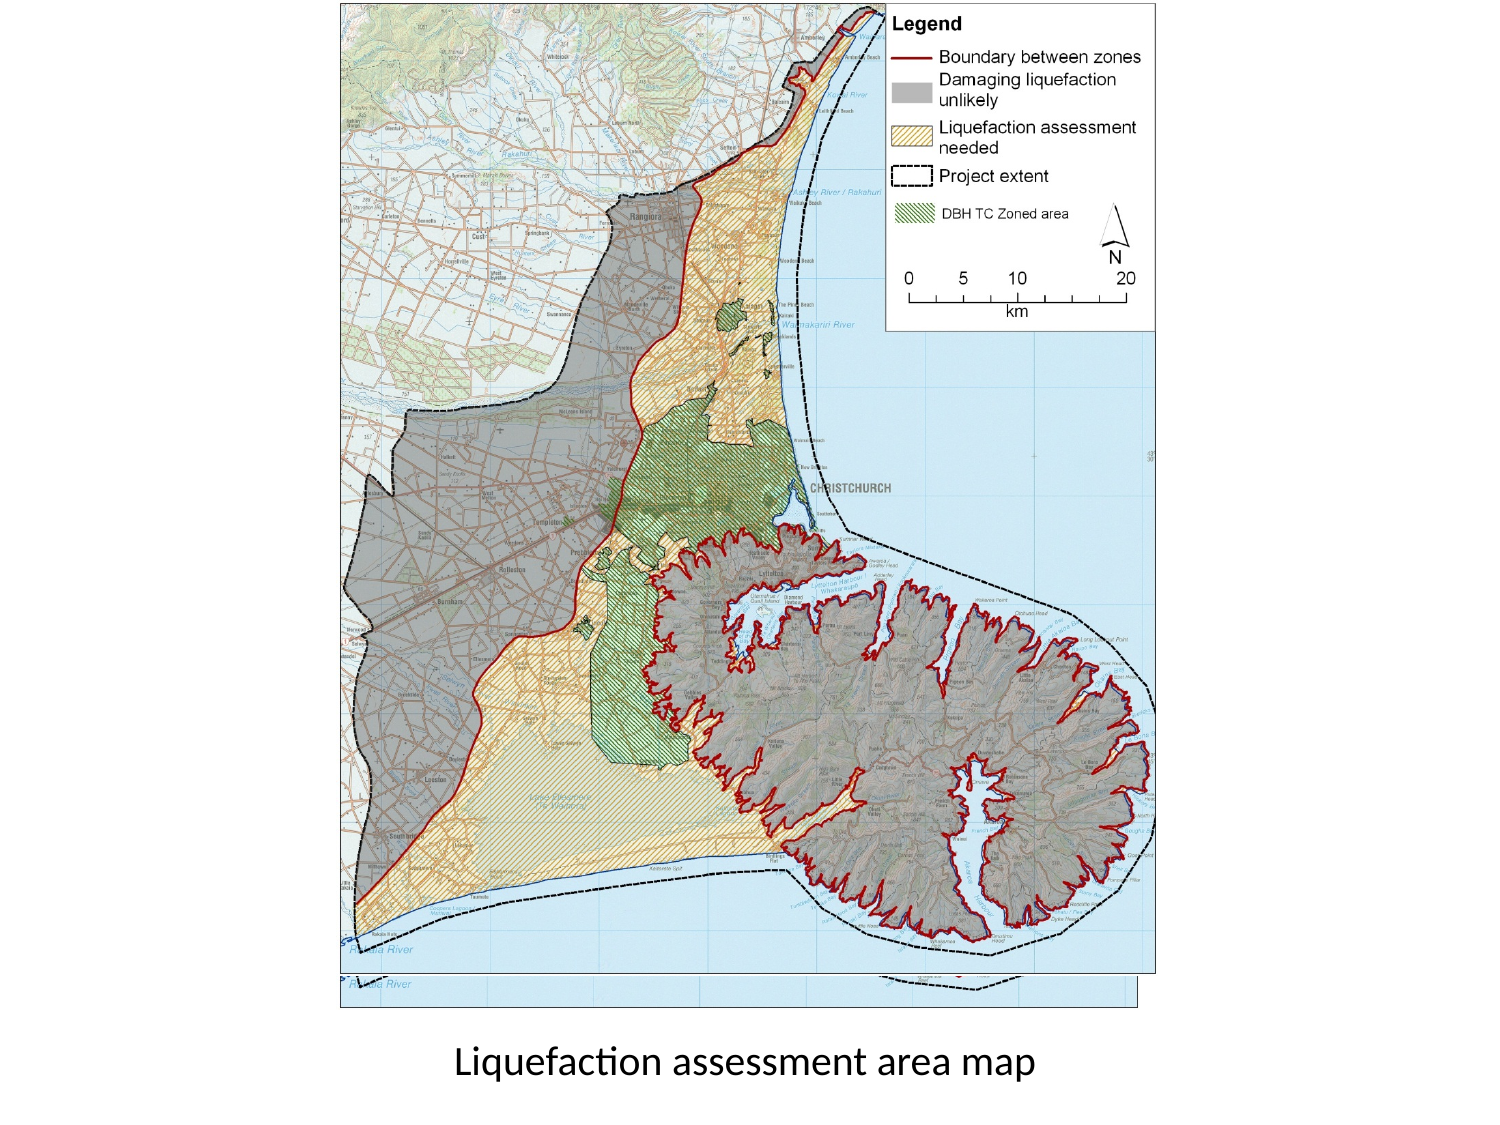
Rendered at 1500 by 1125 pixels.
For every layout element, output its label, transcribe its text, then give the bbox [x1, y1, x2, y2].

title Liquefaction assessment area map [75, 1011, 1425, 1106]
picture [336, 0, 1158, 977]
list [336, 983, 1140, 1010]
